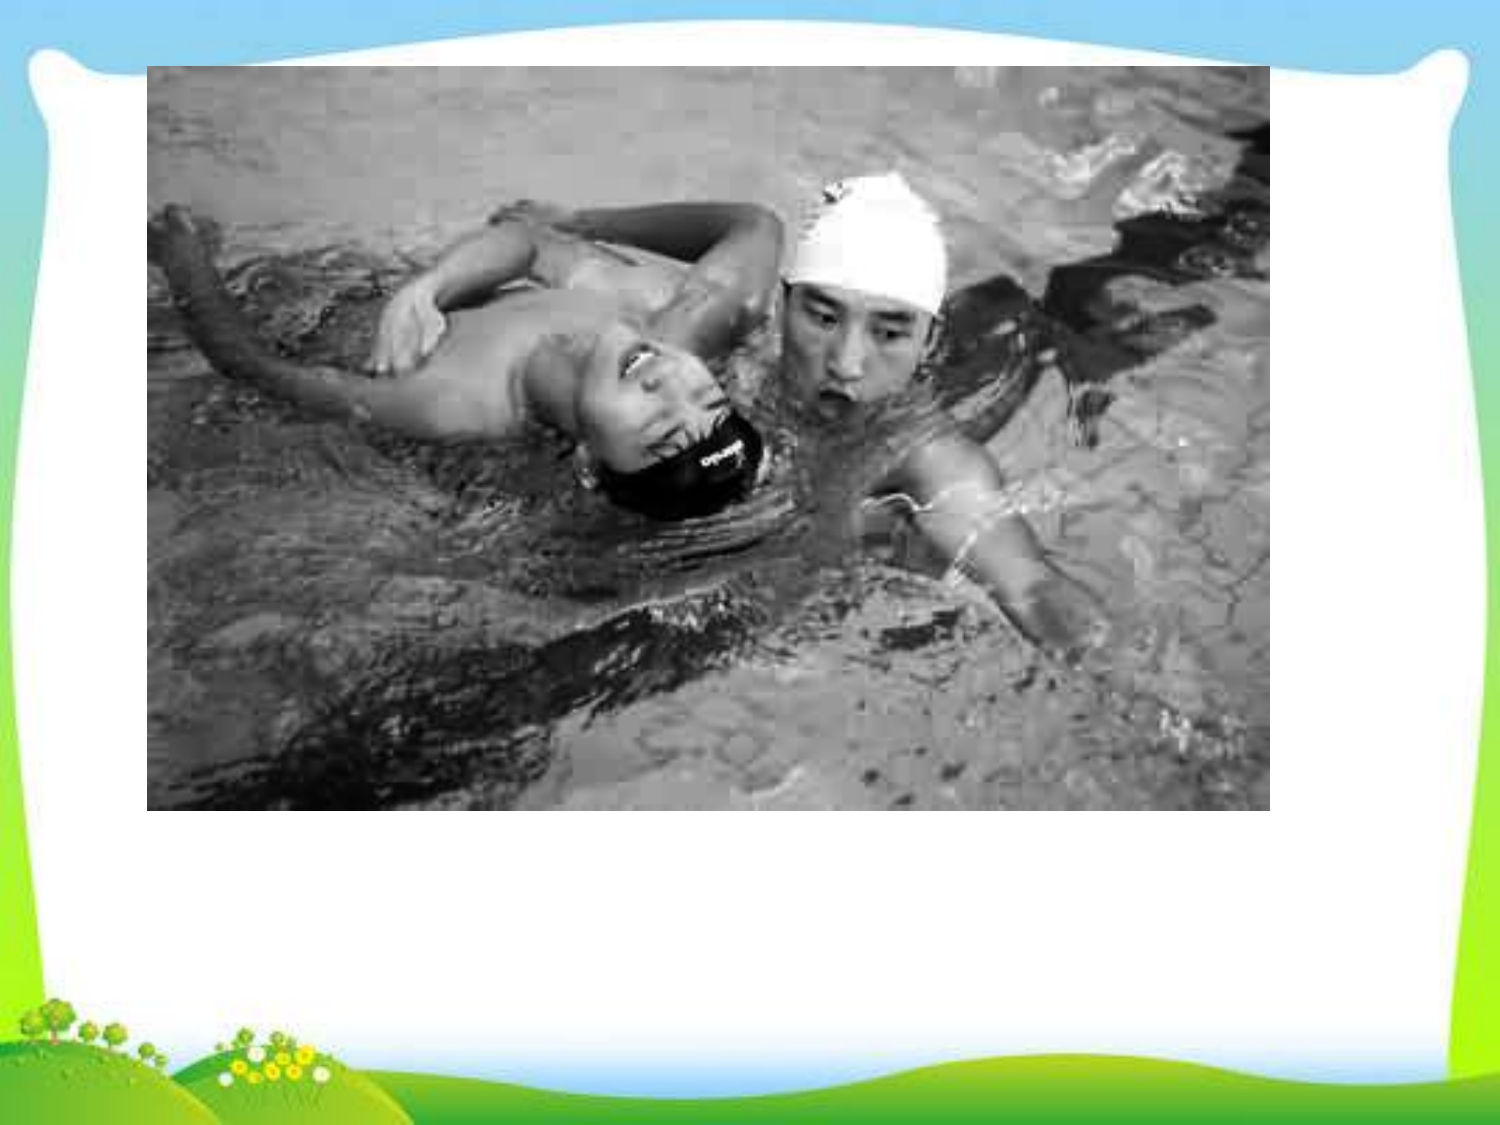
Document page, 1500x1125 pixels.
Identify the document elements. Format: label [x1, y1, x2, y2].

picture [0, 0, 1500, 1125]
list [147, 66, 1270, 811]
